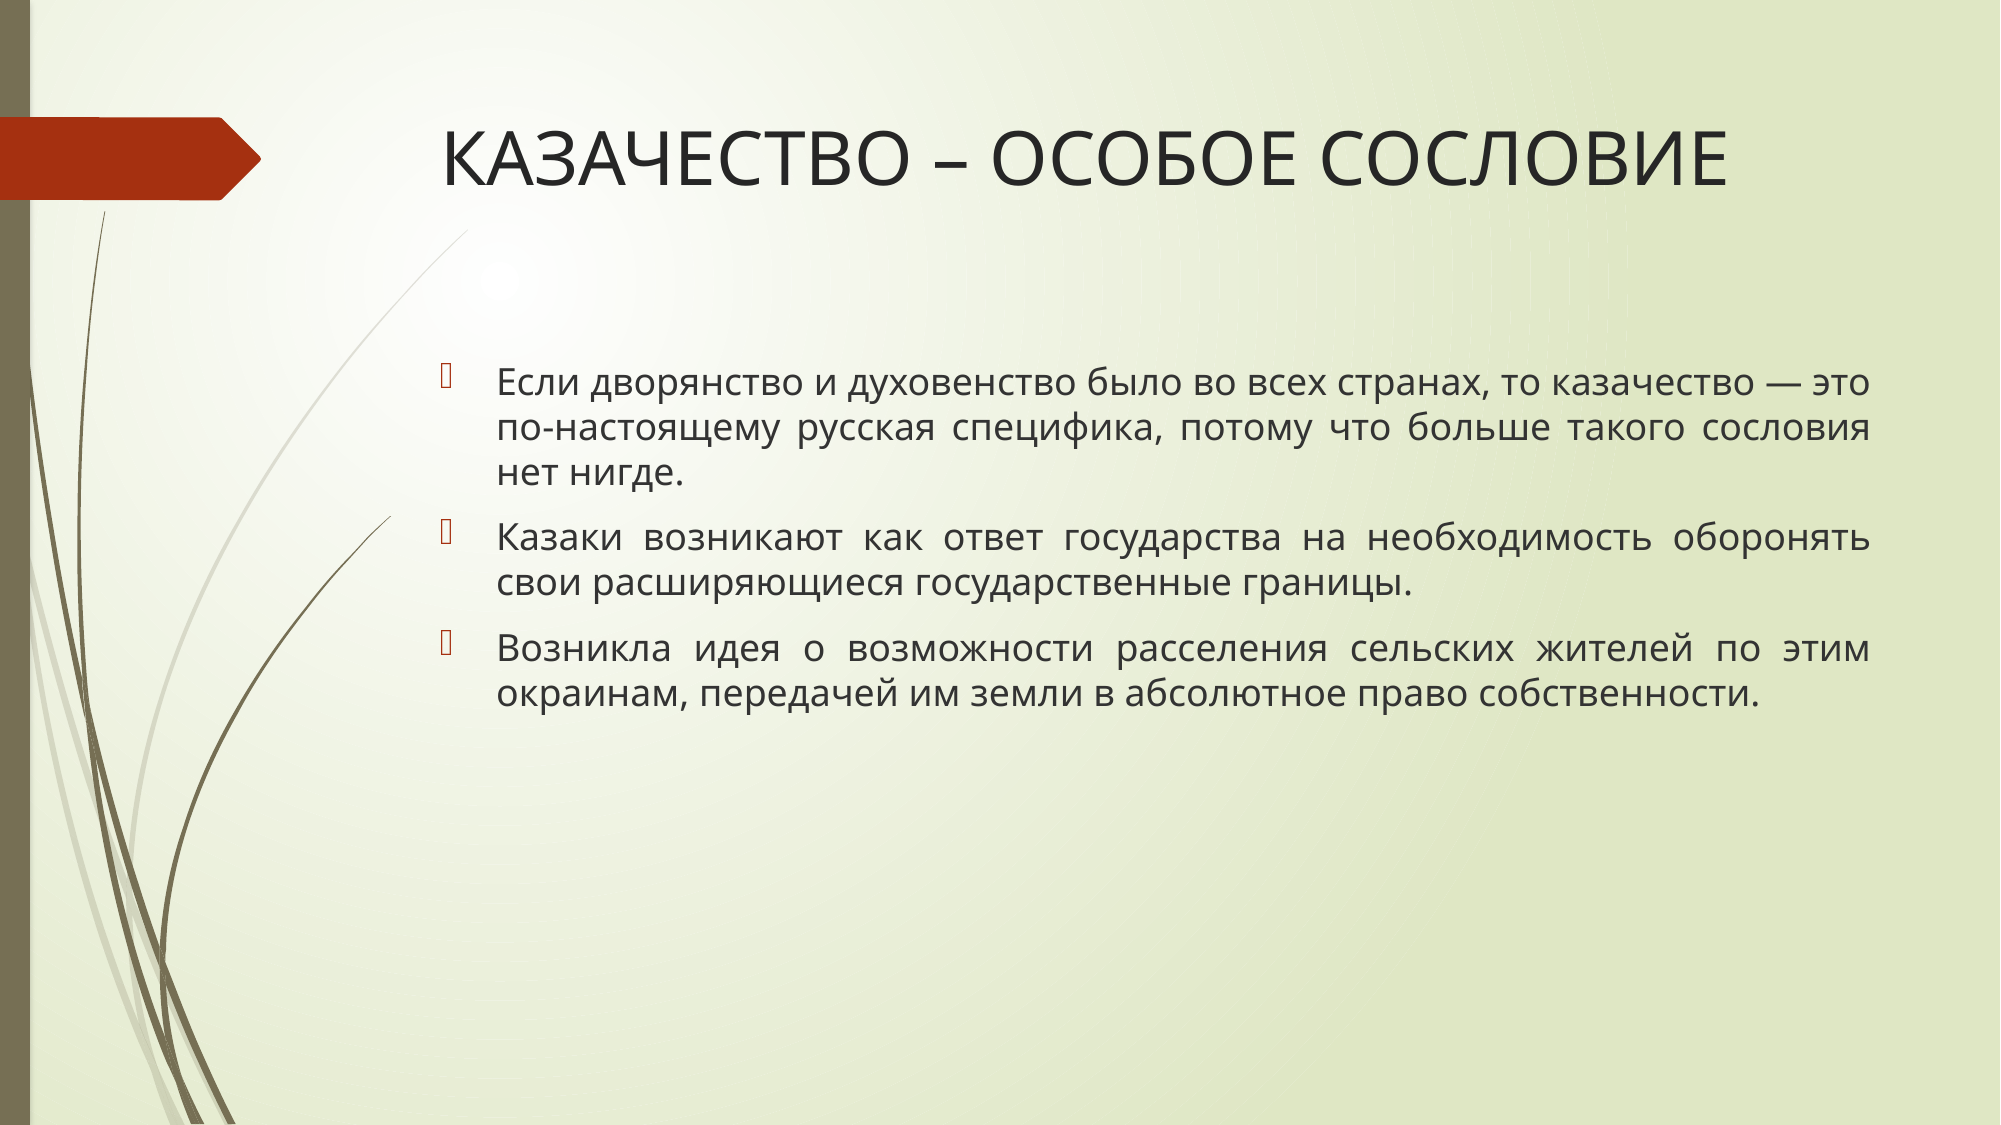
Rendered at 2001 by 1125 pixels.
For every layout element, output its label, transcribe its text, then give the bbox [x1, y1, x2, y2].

title КАЗАЧЕСТВО – ОСОБОЕ СОСЛОВИЕ [425, 102, 1888, 313]
list Если дворянство и духовенство было во всех странах, то казачество — это по-настоящему русская специфика, потому что больше такого сословия нет нигде. Казаки возникают как ответ государства на необходимость оборонять свои расширяющиеся государственные границы. Возникла идея о возможности расселения сельских жителей по этим окраинам, передачей им земли в абсолютное право собственности. [424, 350, 1888, 970]
